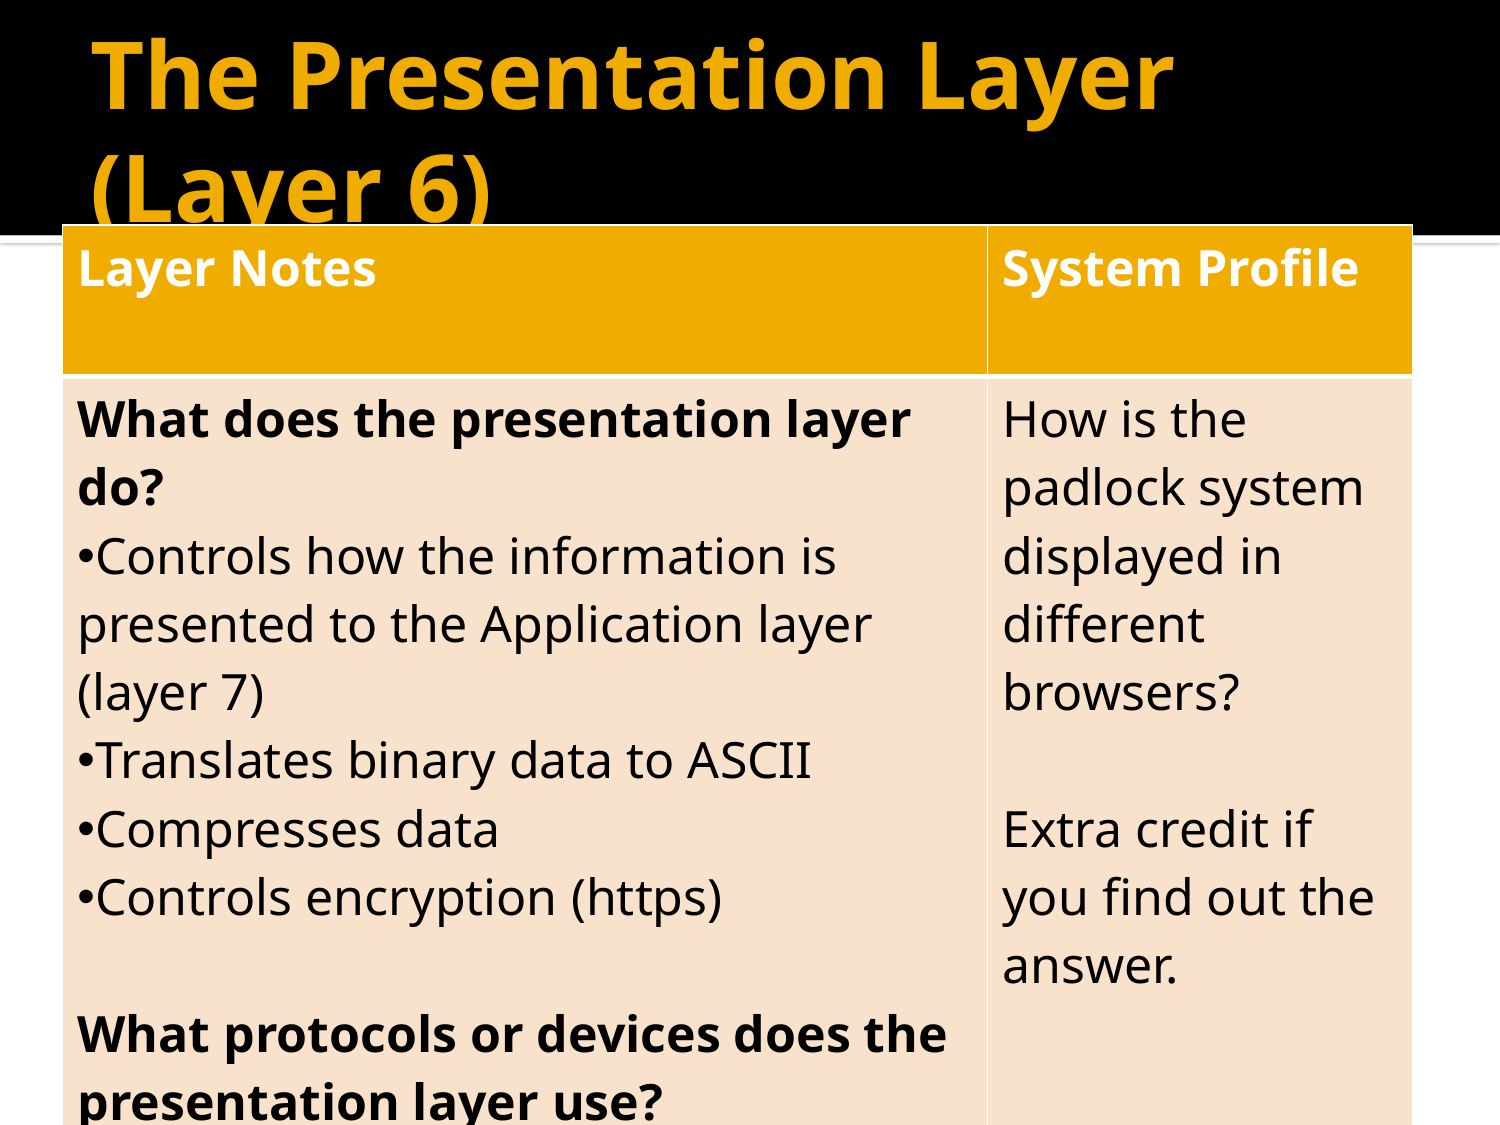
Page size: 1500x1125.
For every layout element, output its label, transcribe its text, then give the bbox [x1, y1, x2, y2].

table_header Layer Notes [63, 226, 987, 374]
table_header System Profile [988, 226, 1412, 374]
table_cell How is the padlock system displayed in different browsers? Extra credit if you find out the answer. [988, 379, 1412, 1125]
title The Presentation Layer (Layer 6) [75, 25, 1425, 231]
table_cell What does the presentation layer do? Controls how the information is presented to the Application layer (layer 7) Translates binary data to ASCII Compresses data Controls encryption (https) What protocols or devices does the presentation layer use? Secure Sockets Layer (SSL) – websites that use log in portals use an SSL connection [63, 379, 987, 1125]
